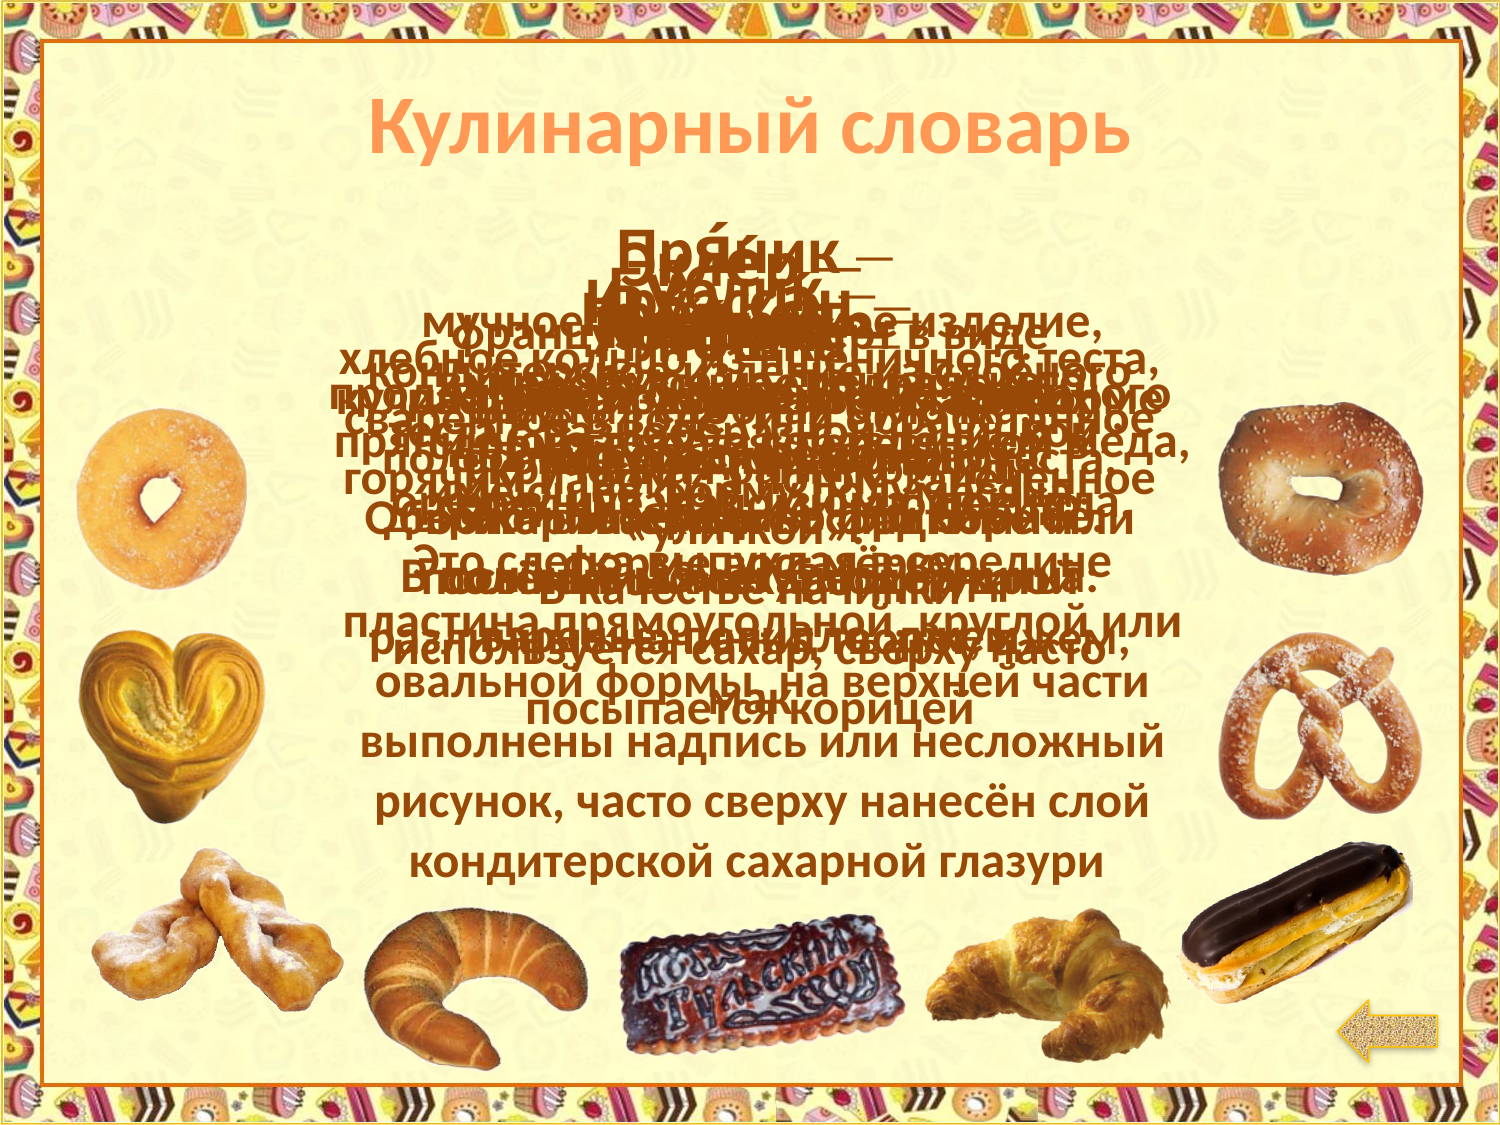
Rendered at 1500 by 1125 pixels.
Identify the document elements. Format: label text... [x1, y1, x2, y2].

picture [0, 0, 1500, 1125]
text_box Кулинарный словарь [353, 62, 1147, 178]
text_box Круасса́н — кондитерское изделие из слоёного теста с разнообразной начинкой, имеющее форму полумесяца [299, 249, 1200, 525]
text_box Рога́лик — кулинарное изделие из теста в форме полумесяца (рога). Обычно выпекаются сладкими или солёными, могут содержать различные начинки: творог, джем, мак [306, 525, 1194, 733]
text_box Пря́ник — мучное кондитерское изделие, выпекаемое из специального пряничного теста с добавлением мёда, орехов, цукатов, изюма, повидла. Это слегка выпуклая в середине пластина прямоугольной, круглой или овальной формы, на верхней части выполнены надпись или несложный рисунок, часто сверху нанесён слой кондитерской сахарной глазури [300, 199, 1225, 895]
text_box Бу́блик — хлебное кольцо из пшеничного теста, сваренное в воде (или обработанное горячим паром), а потом запечённое [306, 237, 1194, 249]
text_box Кре́ндель — хлебобулочное изделие из сдобного теста с перевивкой в середине, напоминающее по форме восьмёрку [381, 262, 1138, 598]
text_box [1336, 1014, 1439, 1064]
text_box Плю́шка — сладкая сдобная булочка, скрученная бантиком или «улиткой». В качестве начинки используется сахар, сверху часто посыпается корицей [362, 733, 1138, 743]
